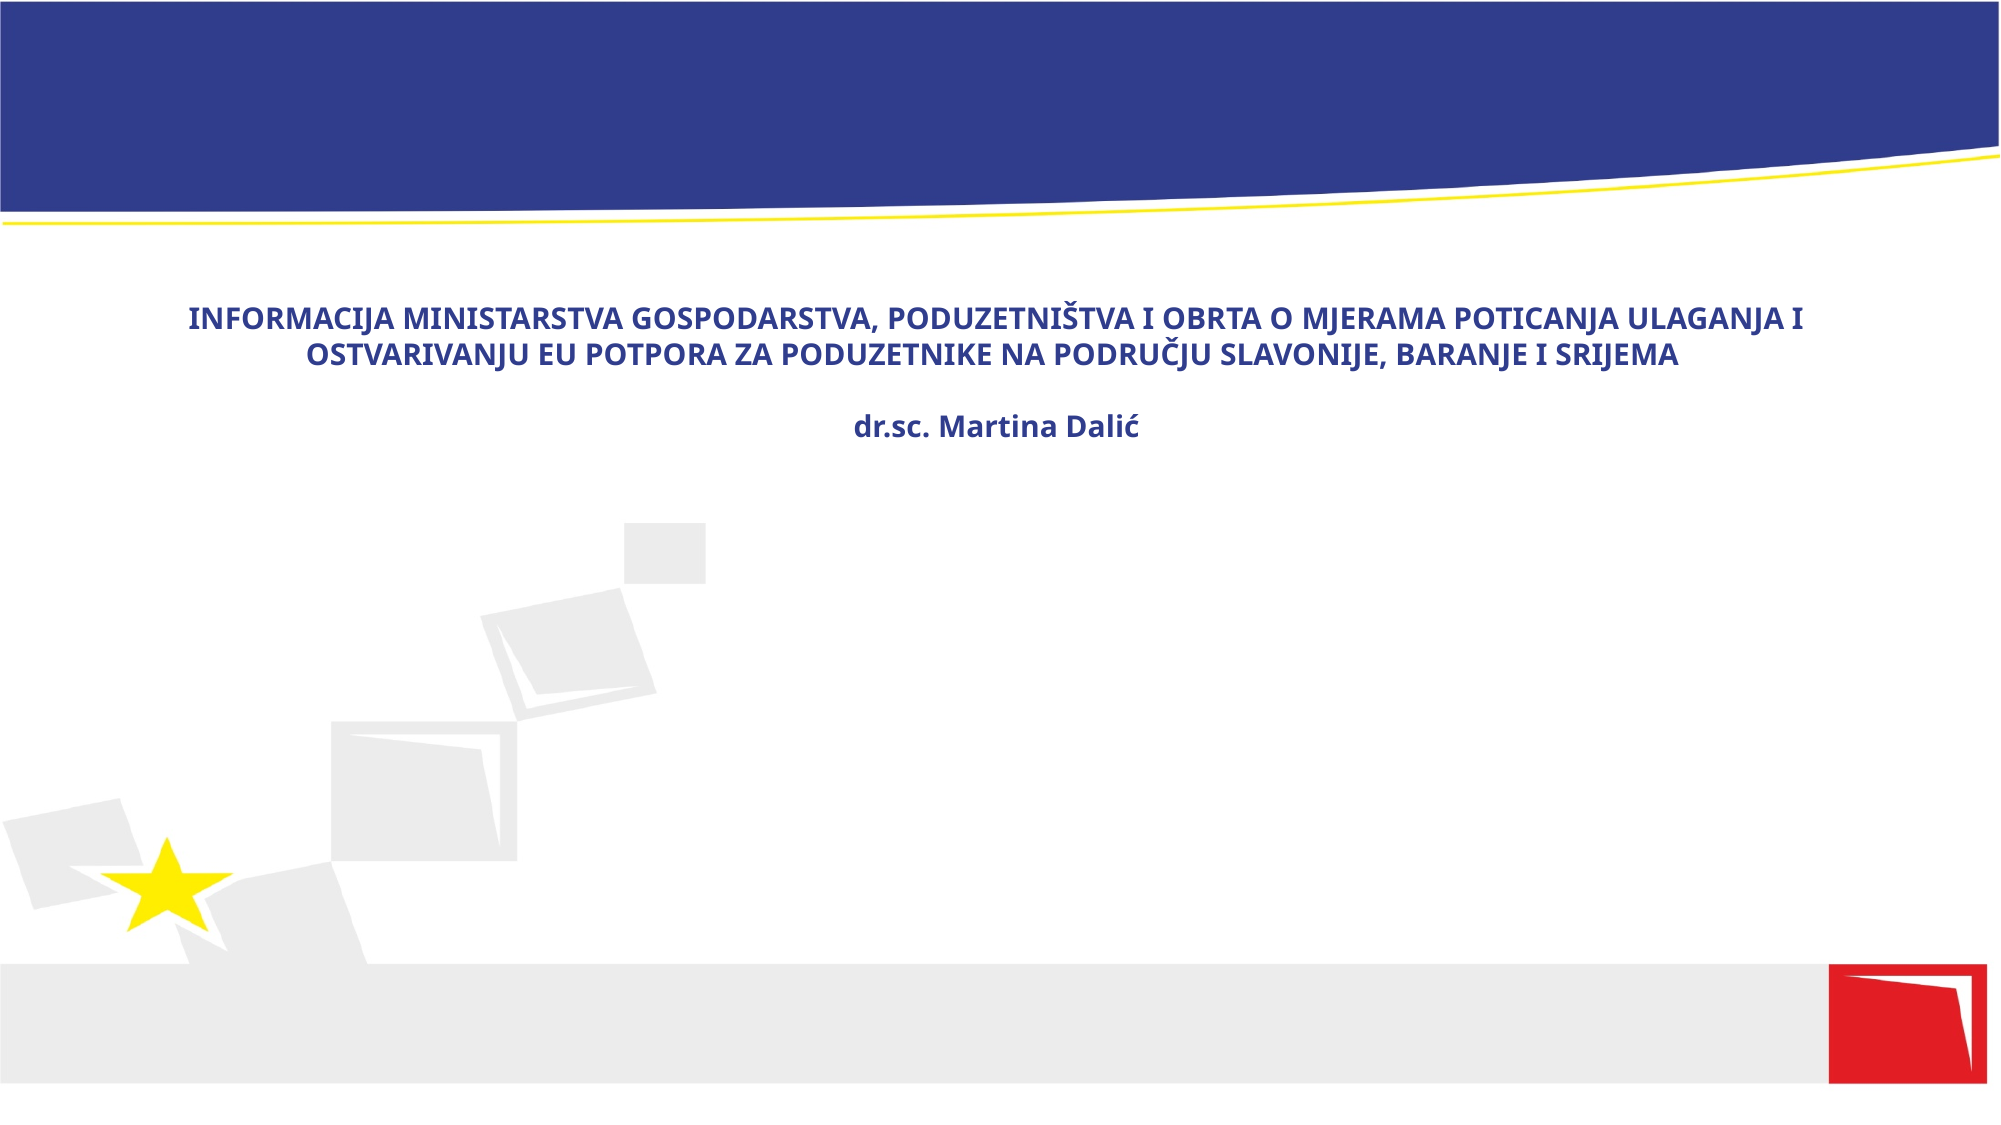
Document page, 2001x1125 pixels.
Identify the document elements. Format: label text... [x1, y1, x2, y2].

picture [0, 0, 2001, 1125]
title INFORMACIJA MINISTARSTVA GOSPODARSTVA, PODUZETNIŠTVA I OBRTA O MJERAMA POTICANJA ULAGANJA I OSTVARIVANJU EU POTPORA ZA PODUZETNIKE NA PODRUČJU SLAVONIJE, BARANJE I SRIJEMA dr.sc. Martina Dalić [83, 291, 1910, 516]
